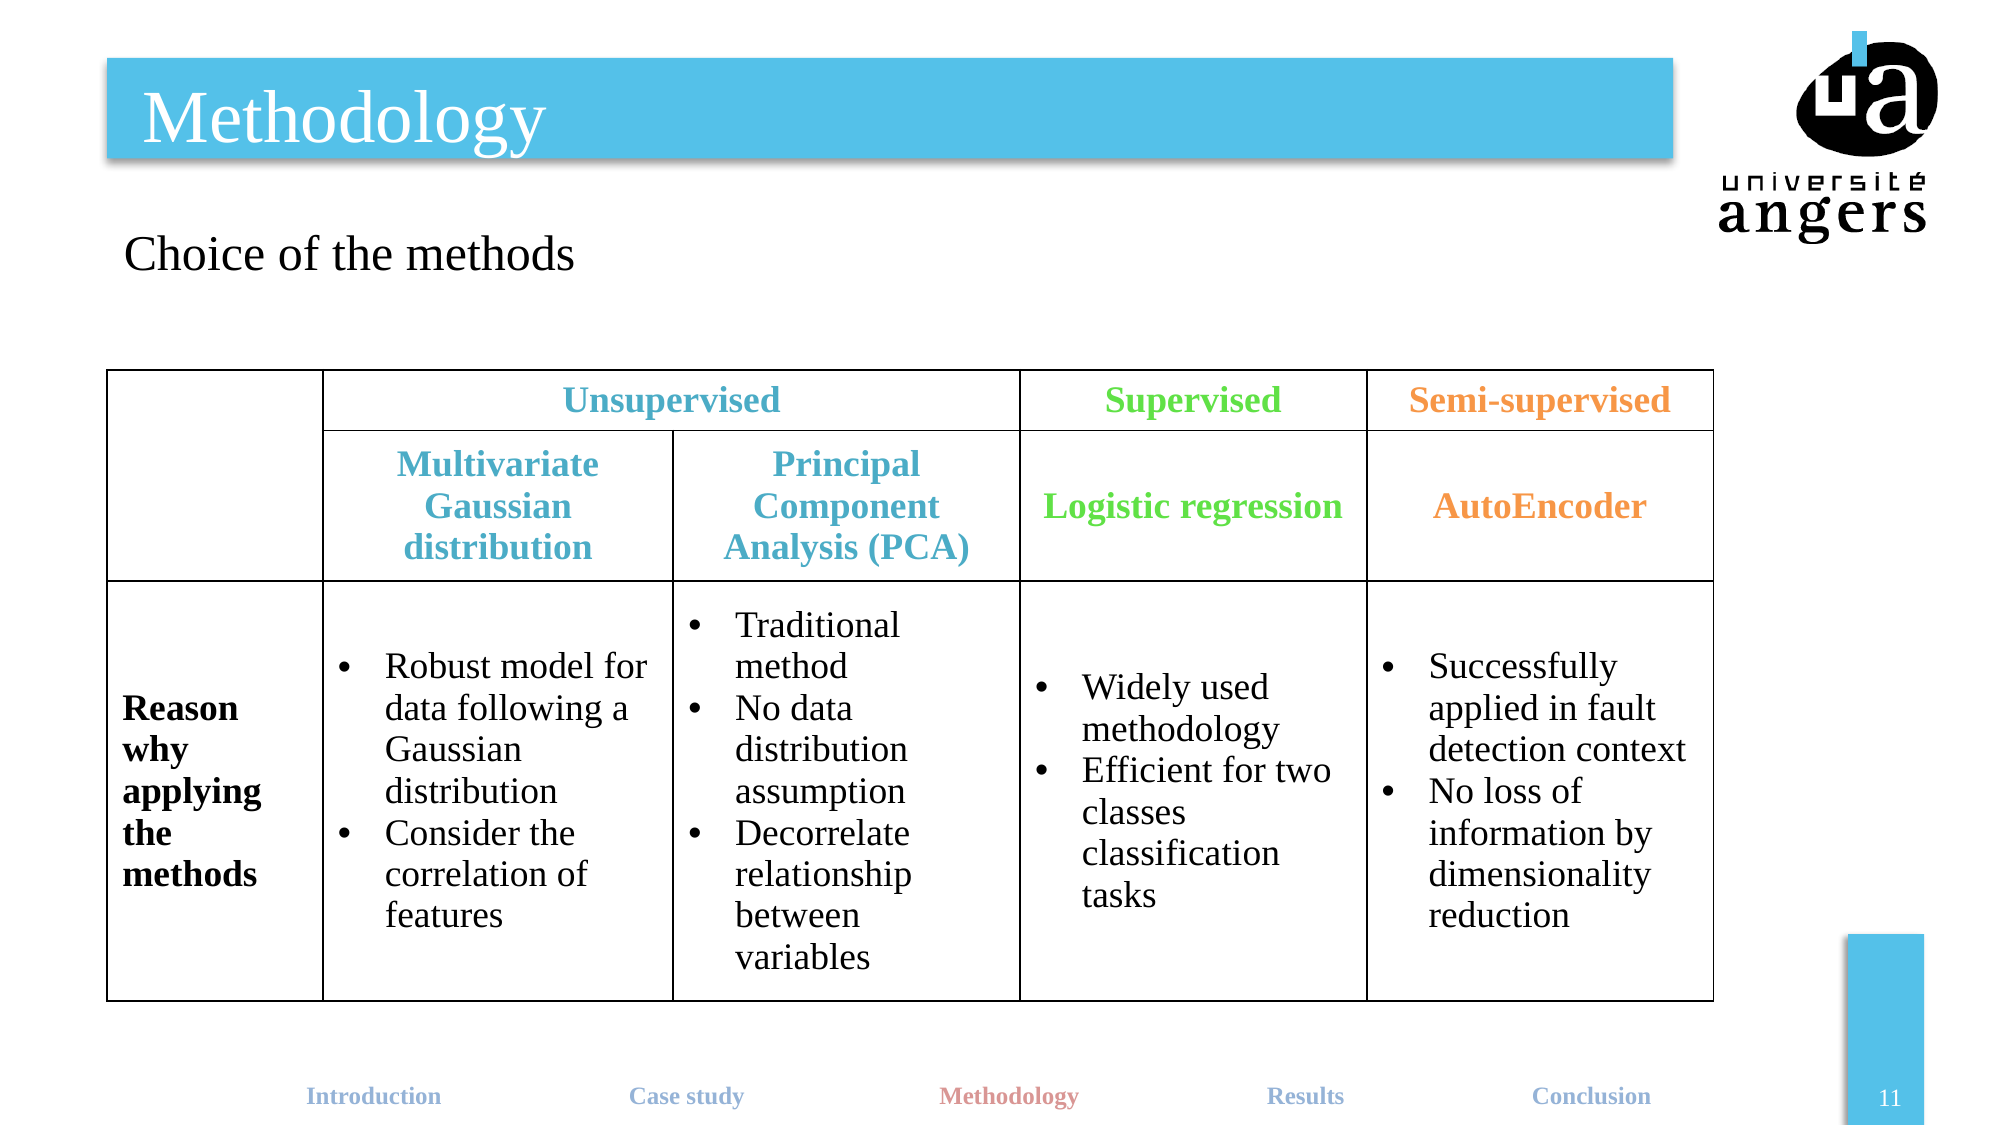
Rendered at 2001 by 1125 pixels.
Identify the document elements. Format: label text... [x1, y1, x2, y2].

picture [1719, 31, 1938, 244]
table_cell Logistic regression [1021, 431, 1366, 580]
table_cell Successfully applied in fault detection context No loss of information by dimensionality reduction [1368, 582, 1713, 1000]
table_cell Robust model for data following a Gaussian distribution Consider the correlation of features [324, 582, 672, 1000]
slide_number 11 [1848, 1085, 1926, 1118]
title Methodology [107, 57, 1674, 159]
table_cell Principal Component Analysis (PCA) [674, 431, 1019, 580]
table_cell Widely used methodology Efficient for two classes classification tasks [1021, 582, 1366, 1000]
table_cell Multivariate Gaussian distribution [324, 431, 672, 580]
text_box Introduction Case study Methodology Results Conclusion [291, 1072, 1709, 1117]
table_header Supervised [1021, 371, 1366, 430]
table_cell Reason why applying the methods [108, 582, 322, 1000]
picture [1838, 931, 1928, 1125]
table_cell AutoEncoder [1368, 431, 1713, 580]
table_header Semi-supervised [1368, 371, 1713, 430]
text_box Choice of the methods [109, 212, 591, 288]
table_header [108, 371, 322, 580]
table_header Unsupervised [324, 371, 1019, 430]
table_cell Traditional method No data distribution assumption Decorrelate relationship between variables [674, 582, 1019, 1000]
